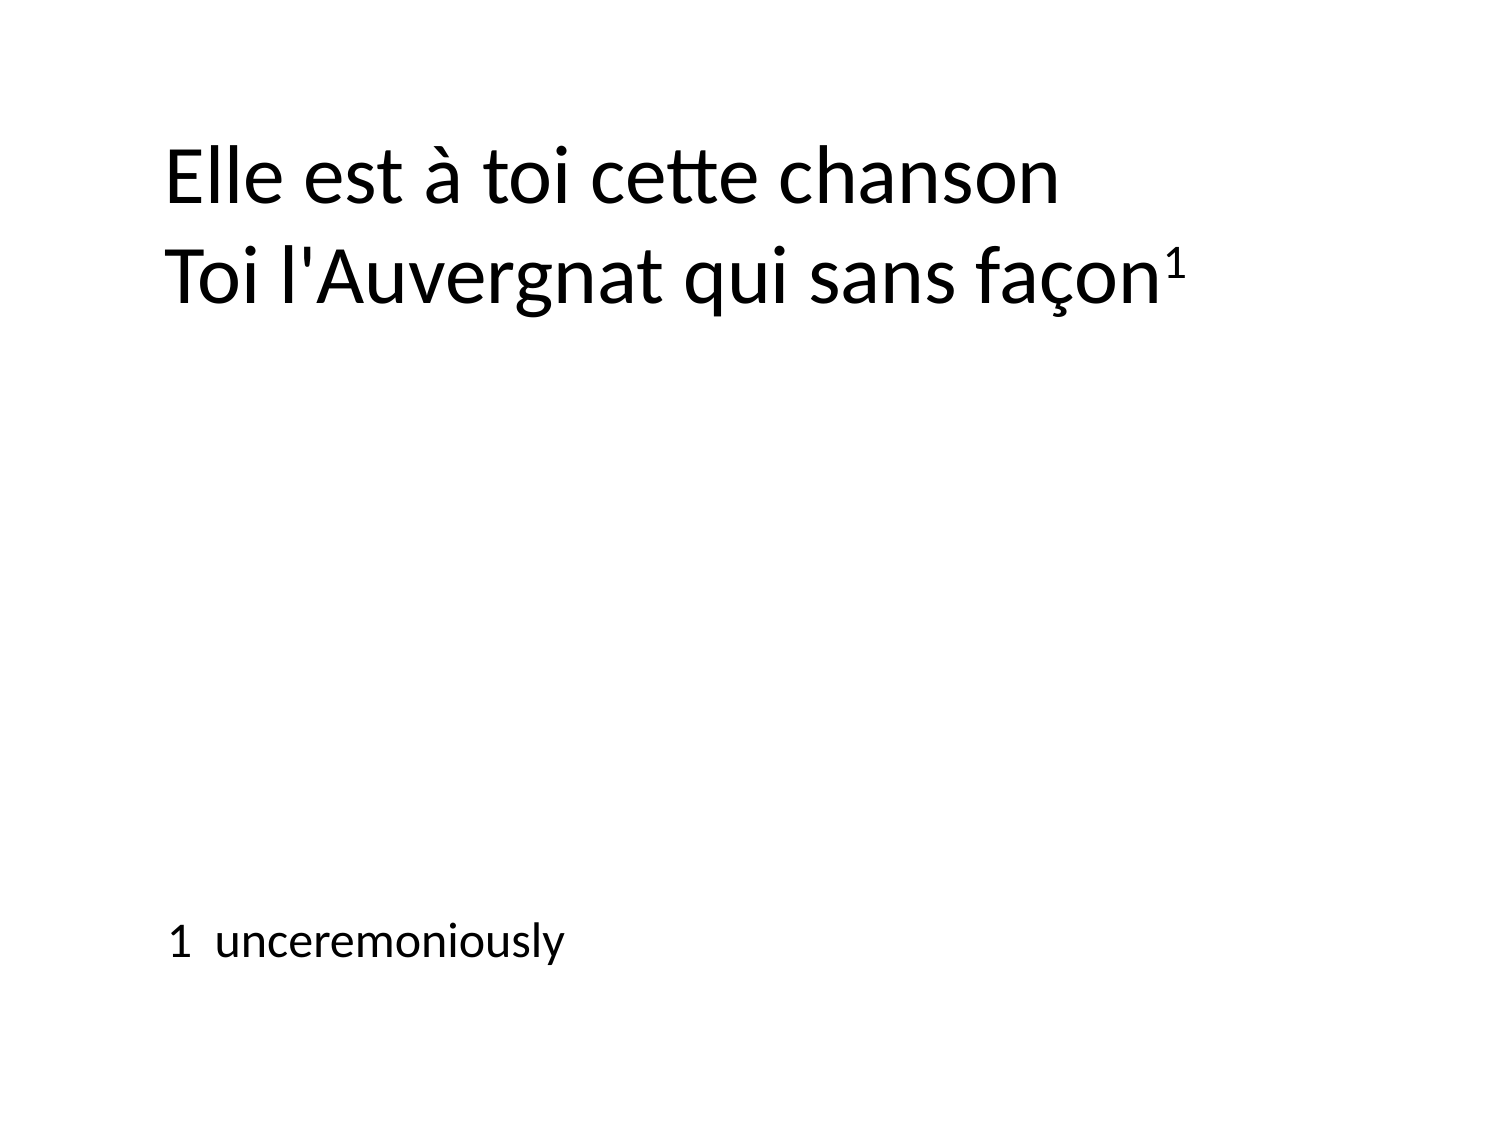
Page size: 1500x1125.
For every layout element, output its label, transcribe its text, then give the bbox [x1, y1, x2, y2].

text_box Elle est à toi cette chanson Toi l'Auvergnat qui sans façon1 [150, 112, 1450, 428]
text_box 1 unceremoniously [152, 899, 581, 975]
